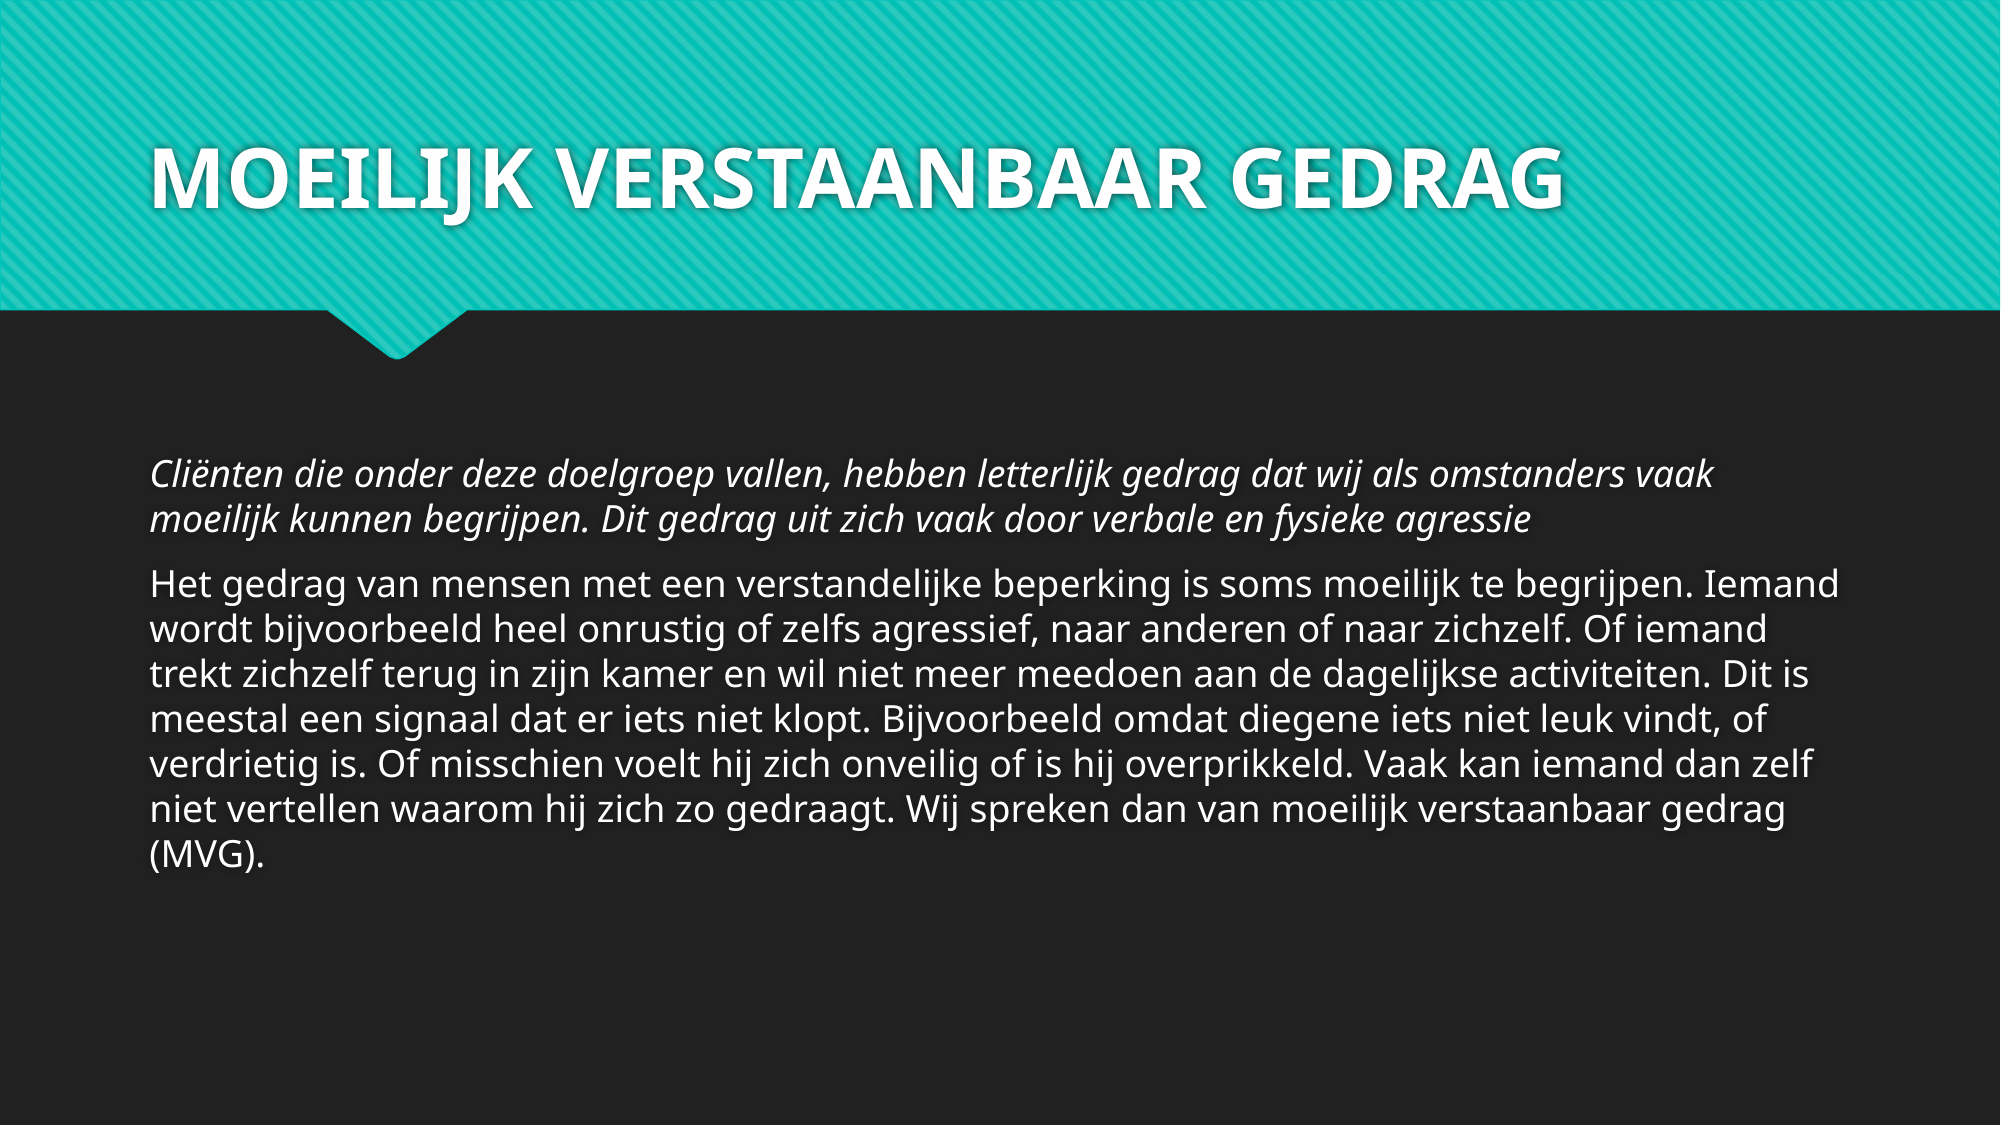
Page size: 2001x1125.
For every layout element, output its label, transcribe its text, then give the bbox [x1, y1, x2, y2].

list Cliënten die onder deze doelgroep vallen, hebben letterlijk gedrag dat wij als omstanders vaak moeilijk kunnen begrijpen. Dit gedrag uit zich vaak door verbale en fysieke agressie Het gedrag van mensen met een verstandelijke beperking is soms moeilijk te begrijpen. Iemand wordt bijvoorbeeld heel onrustig of zelfs agressief, naar anderen of naar zichzelf. Of iemand trekt zichzelf terug in zijn kamer en wil niet meer meedoen aan de dagelijkse activiteiten. Dit is meestal een signaal dat er iets niet klopt. Bijvoorbeeld omdat diegene iets niet leuk vindt, of verdrietig is. Of misschien voelt hij zich onveilig of is hij overprikkeld. Vaak kan iemand dan zelf niet vertellen waarom hij zich zo gedraagt. Wij spreken dan van moeilijk verstaanbaar gedrag (MVG). [134, 364, 1866, 962]
title MOEILIJK VERSTAANBAAR GEDRAG [132, 73, 1868, 233]
